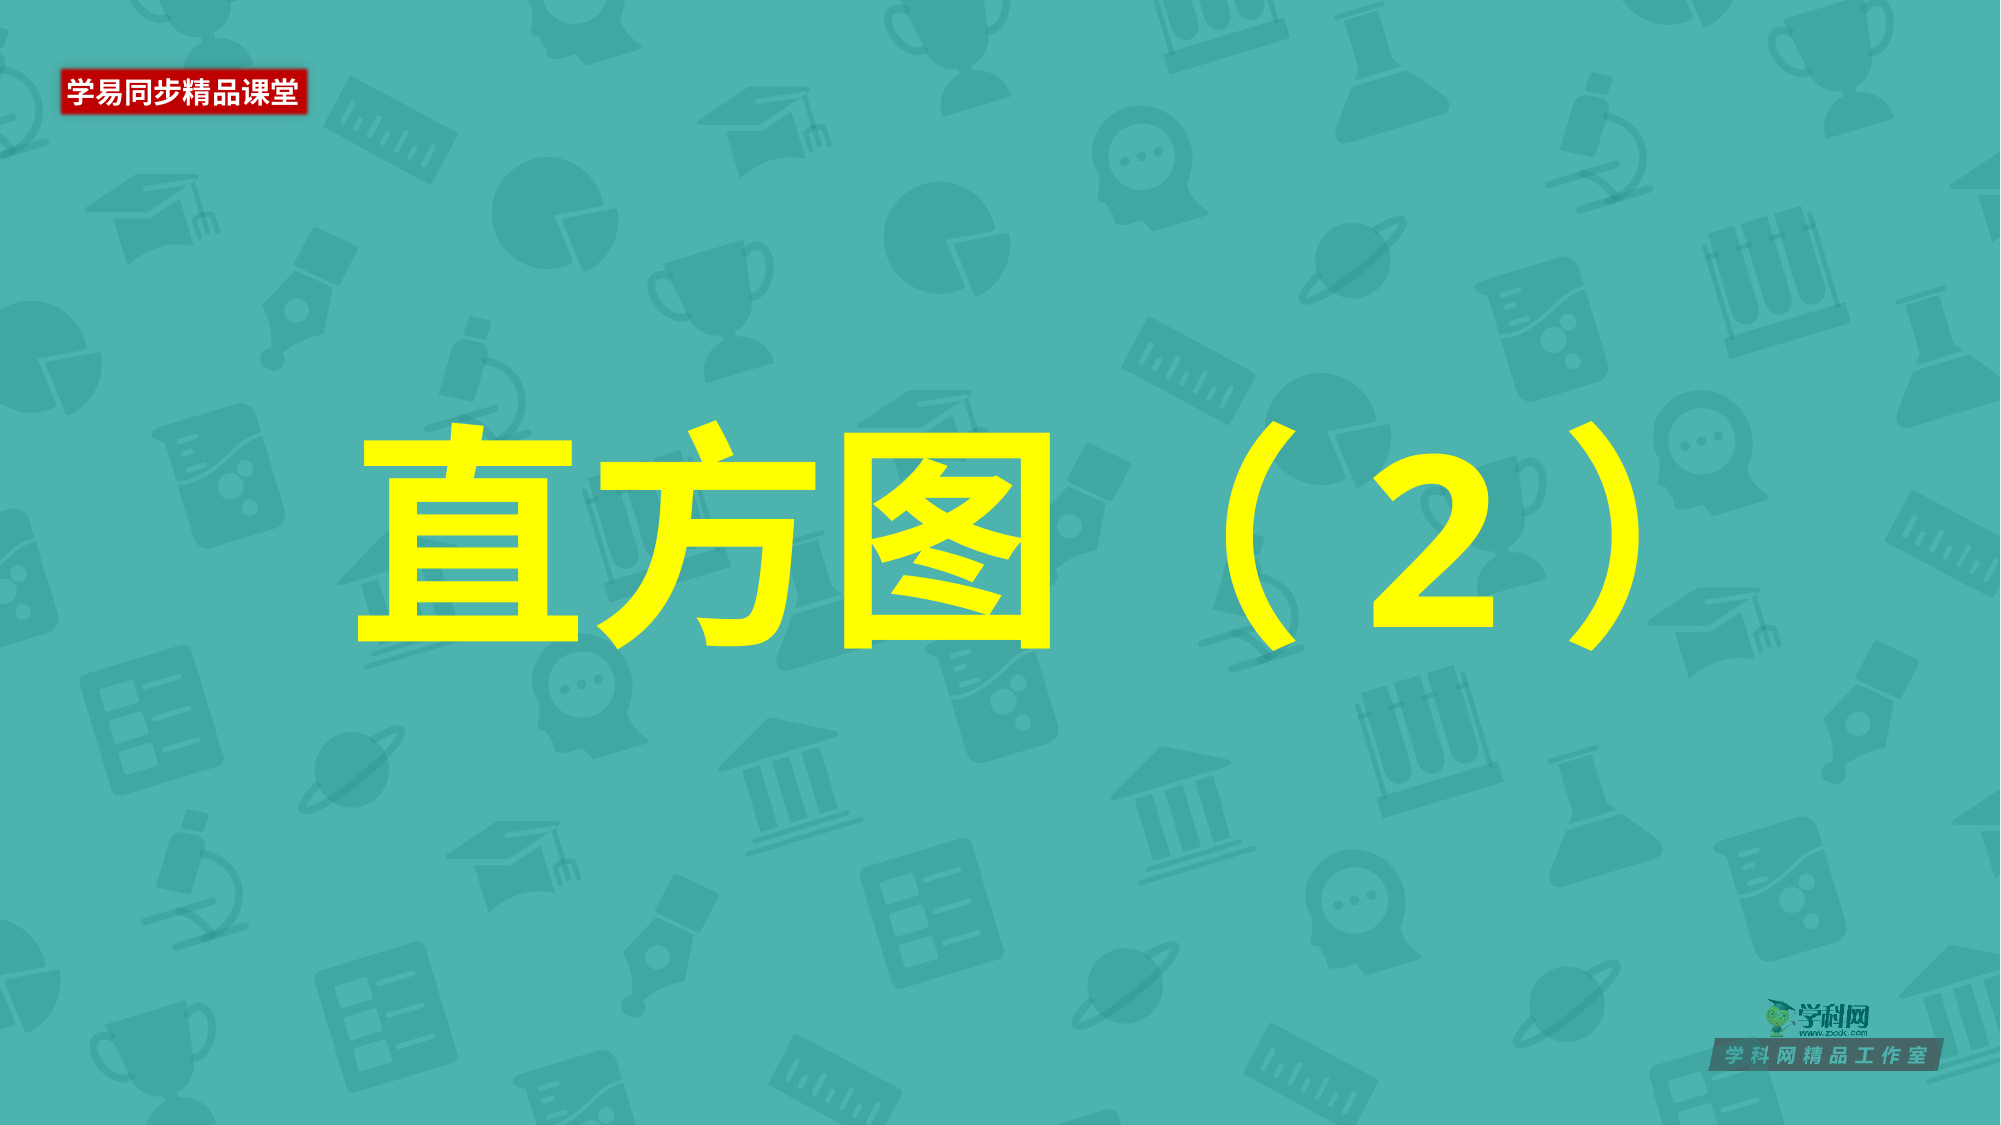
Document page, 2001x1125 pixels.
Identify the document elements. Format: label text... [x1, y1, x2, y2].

text_box 直方图（2） [59, 379, 2000, 683]
text_box 学易同步精品课堂 [63, 71, 305, 112]
picture [0, 0, 2001, 1125]
